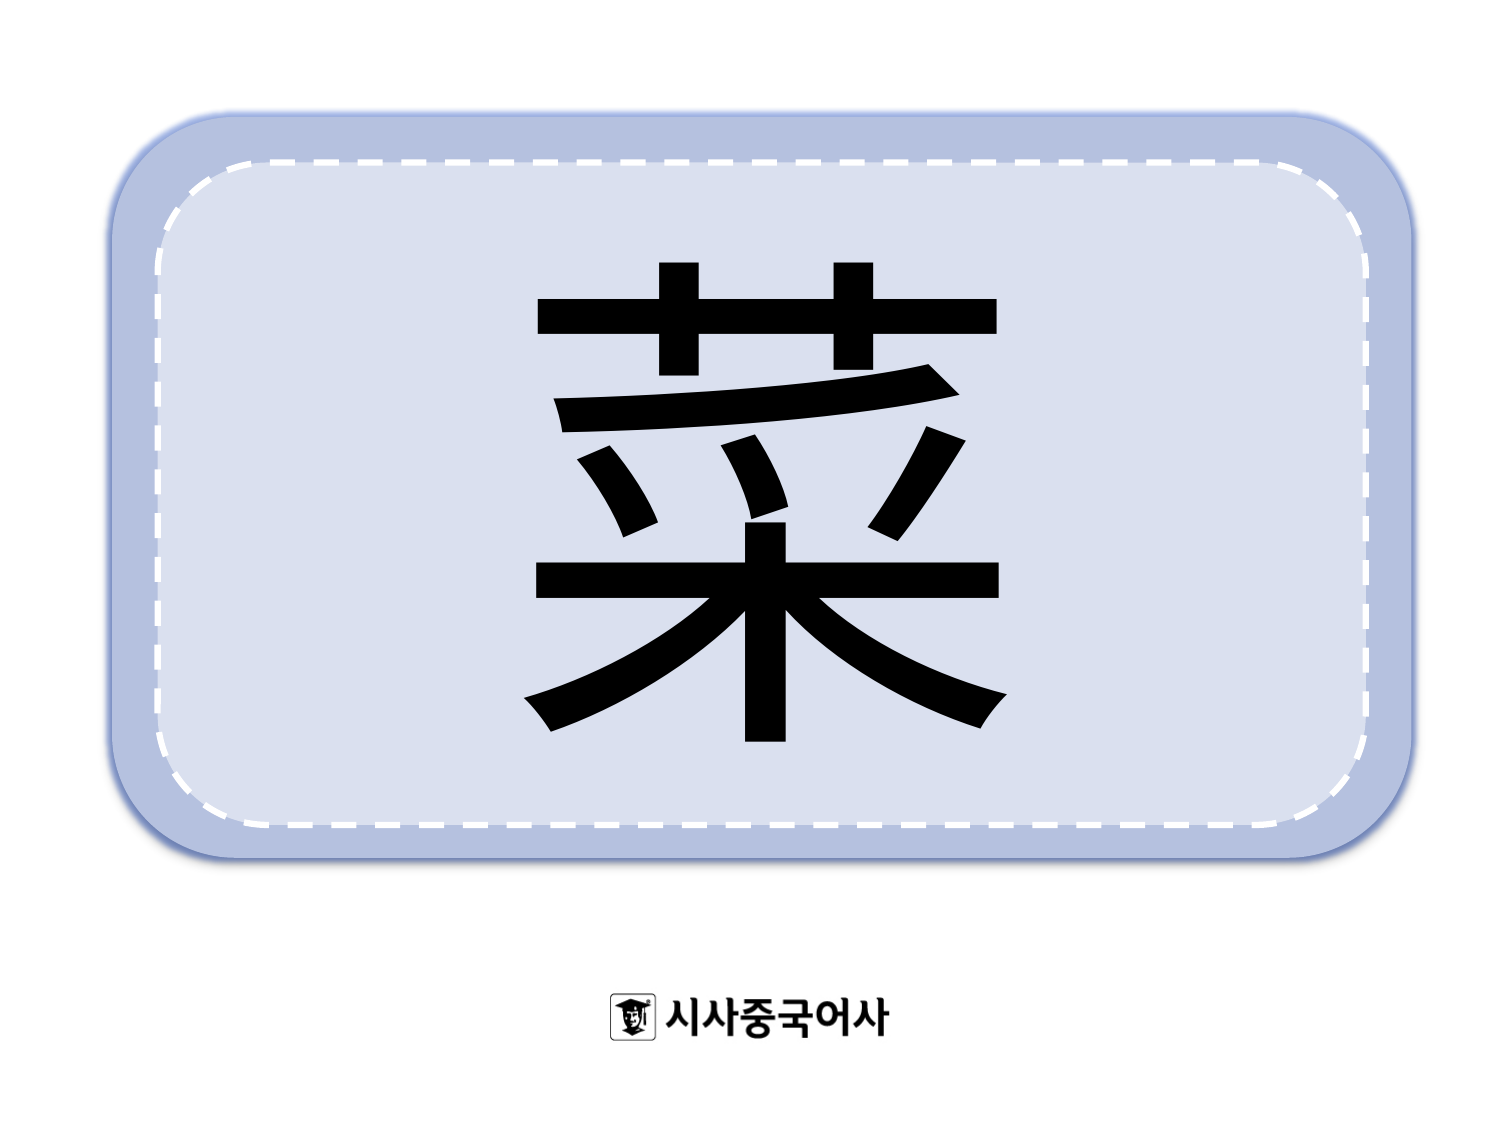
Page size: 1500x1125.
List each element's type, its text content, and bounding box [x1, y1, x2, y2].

picture [602, 987, 898, 1047]
text_box 菜 [162, 160, 1371, 824]
